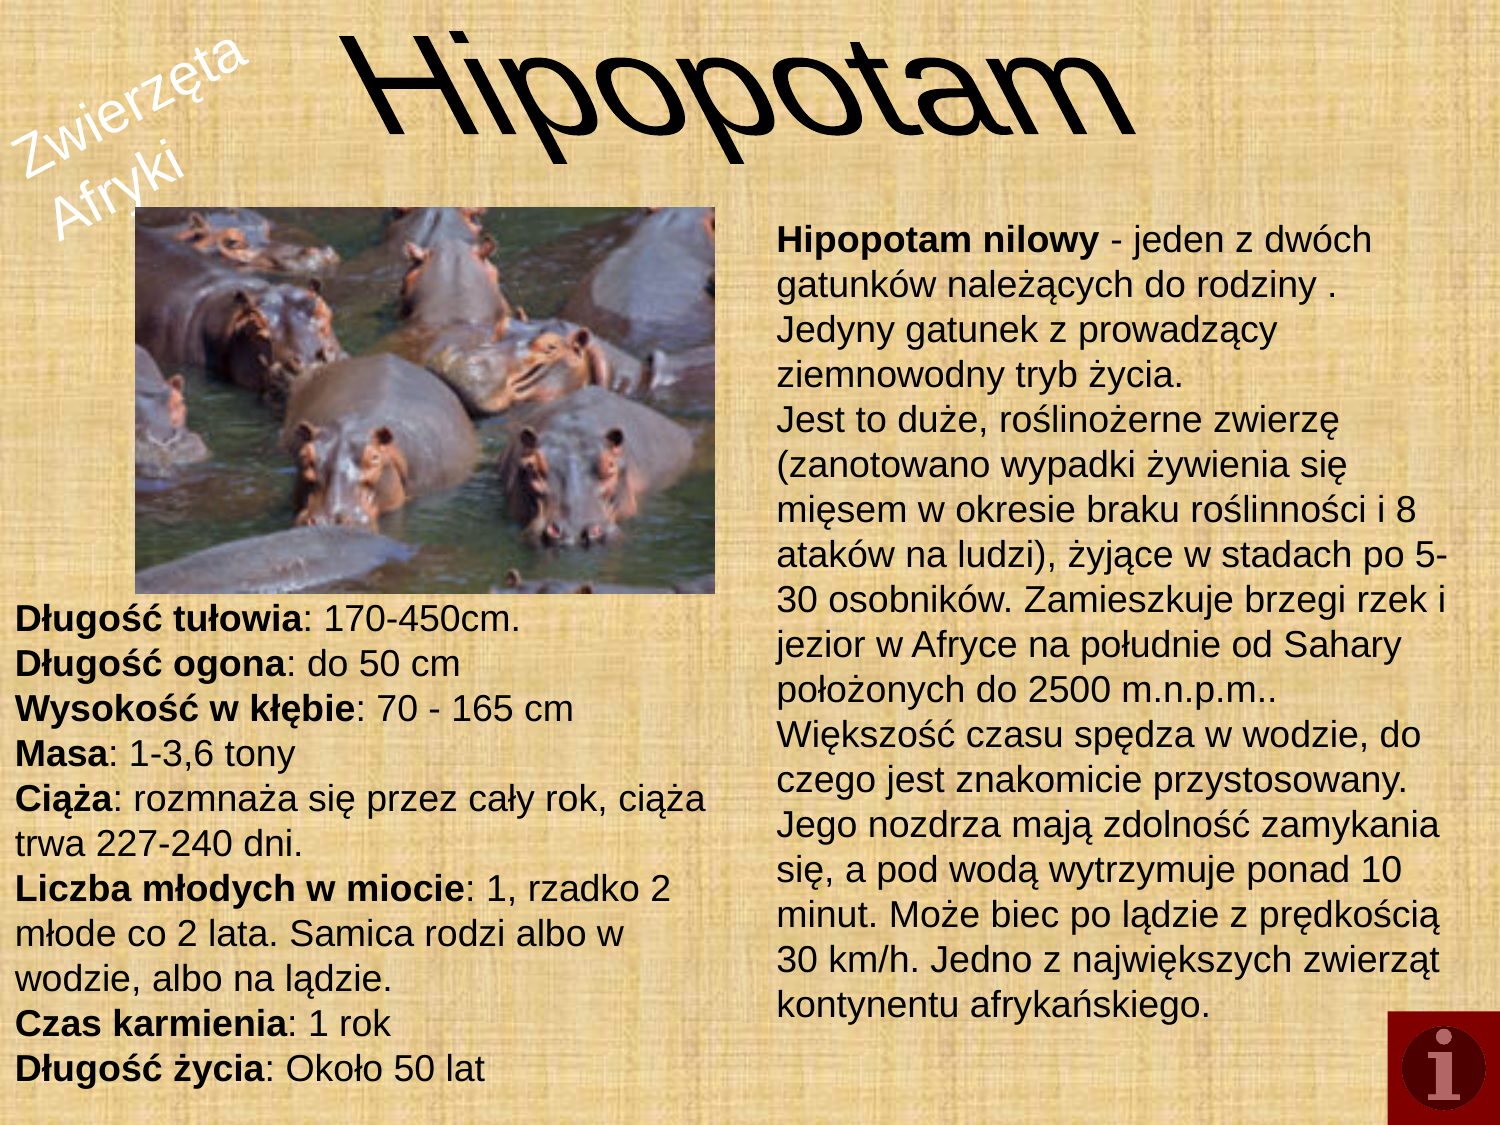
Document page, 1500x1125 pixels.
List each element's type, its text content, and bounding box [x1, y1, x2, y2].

text_box Hipopotam nilowy - jeden z dwóch gatunków należących do rodziny . Jedyny gatunek z prowadzący ziemnowodny tryb życia. Jest to duże, roślinożerne zwierzę (zanotowano wypadki żywienia się mięsem w okresie braku roślinności i 8 ataków na ludzi), żyjące w stadach po 5-30 osobników. Zamieszkuje brzegi rzek i jezior w Afryce na południe od Sahary położonych do 2500 m.n.p.m.. Większość czasu spędza w wodzie, do czego jest znakomicie przystosowany. Jego nozdrza mają zdolność zamykania się, a pod wodą wytrzymuje ponad 10 minut. Może biec po lądzie z prędkością 30 km/h. Jedno z największych zwierząt kontynentu afrykańskiego. [761, 207, 1471, 1033]
text_box Długość tułowia: 170-450cm. Długość ogona: do 50 cm Wysokość w kłębie: 70 - 165 cm Masa: 1-3,6 tony Ciąża: rozmnaża się przez cały rok, ciąża trwa 227-240 dni. Liczba młodych w miocie: 1, rzadko 2 młode co 2 lata. Samica rodzi albo w wodzie, albo na lądzie. Czas karmienia: 1 rok Długość życia: Około 50 lat [0, 586, 750, 1096]
text_box [1387, 1011, 1500, 1125]
picture [0, 0, 1500, 1125]
